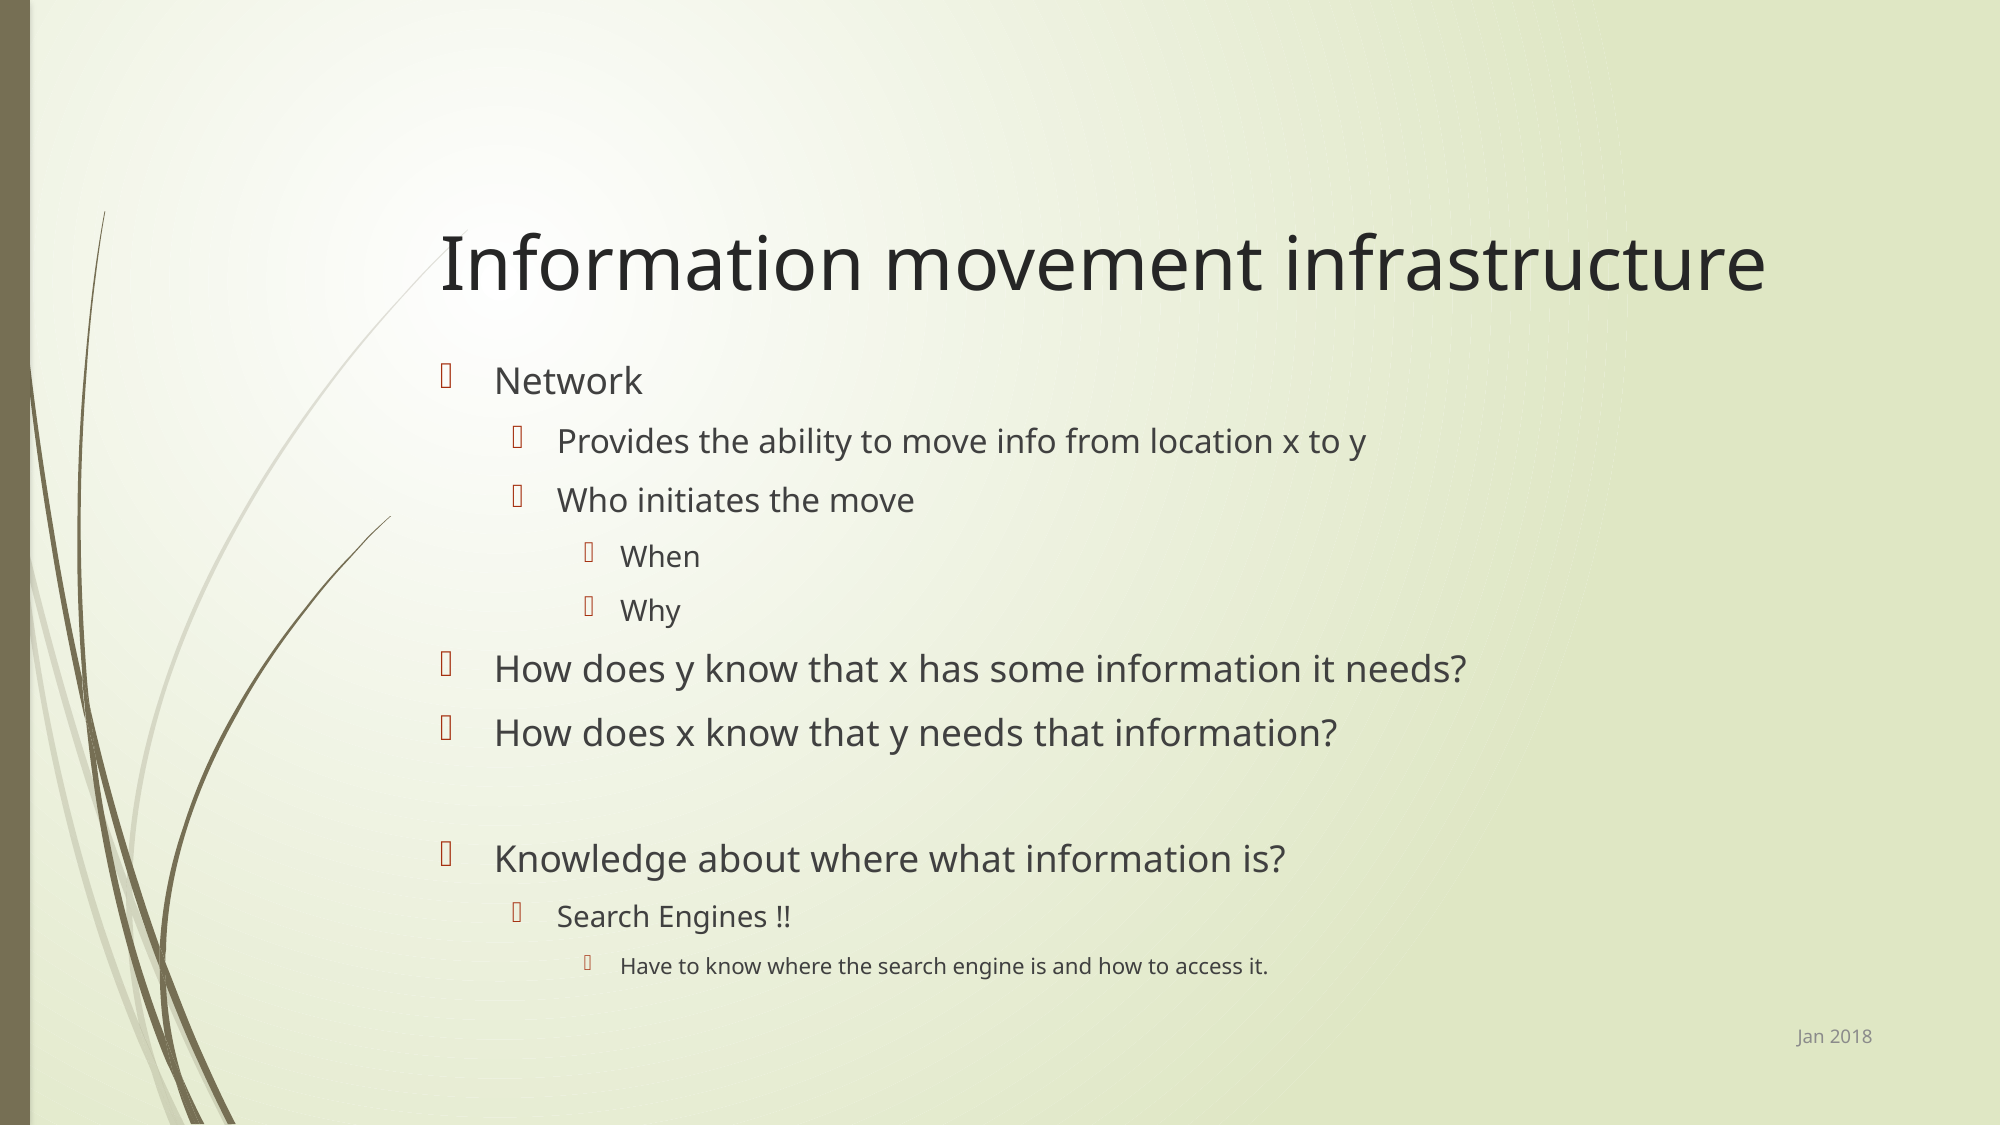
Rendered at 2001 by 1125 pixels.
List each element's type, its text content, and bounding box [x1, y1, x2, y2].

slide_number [1699, 1005, 1888, 1067]
list Network Provides the ability to move info from location x to y Who initiates the move When Why How does y know that x has some information it needs? How does x know that y needs that information? Knowledge about where what information is? Search Engines !! Have to know where the search engine is and how to access it. [424, 350, 1888, 988]
title Information movement infrastructure [425, 102, 1888, 313]
